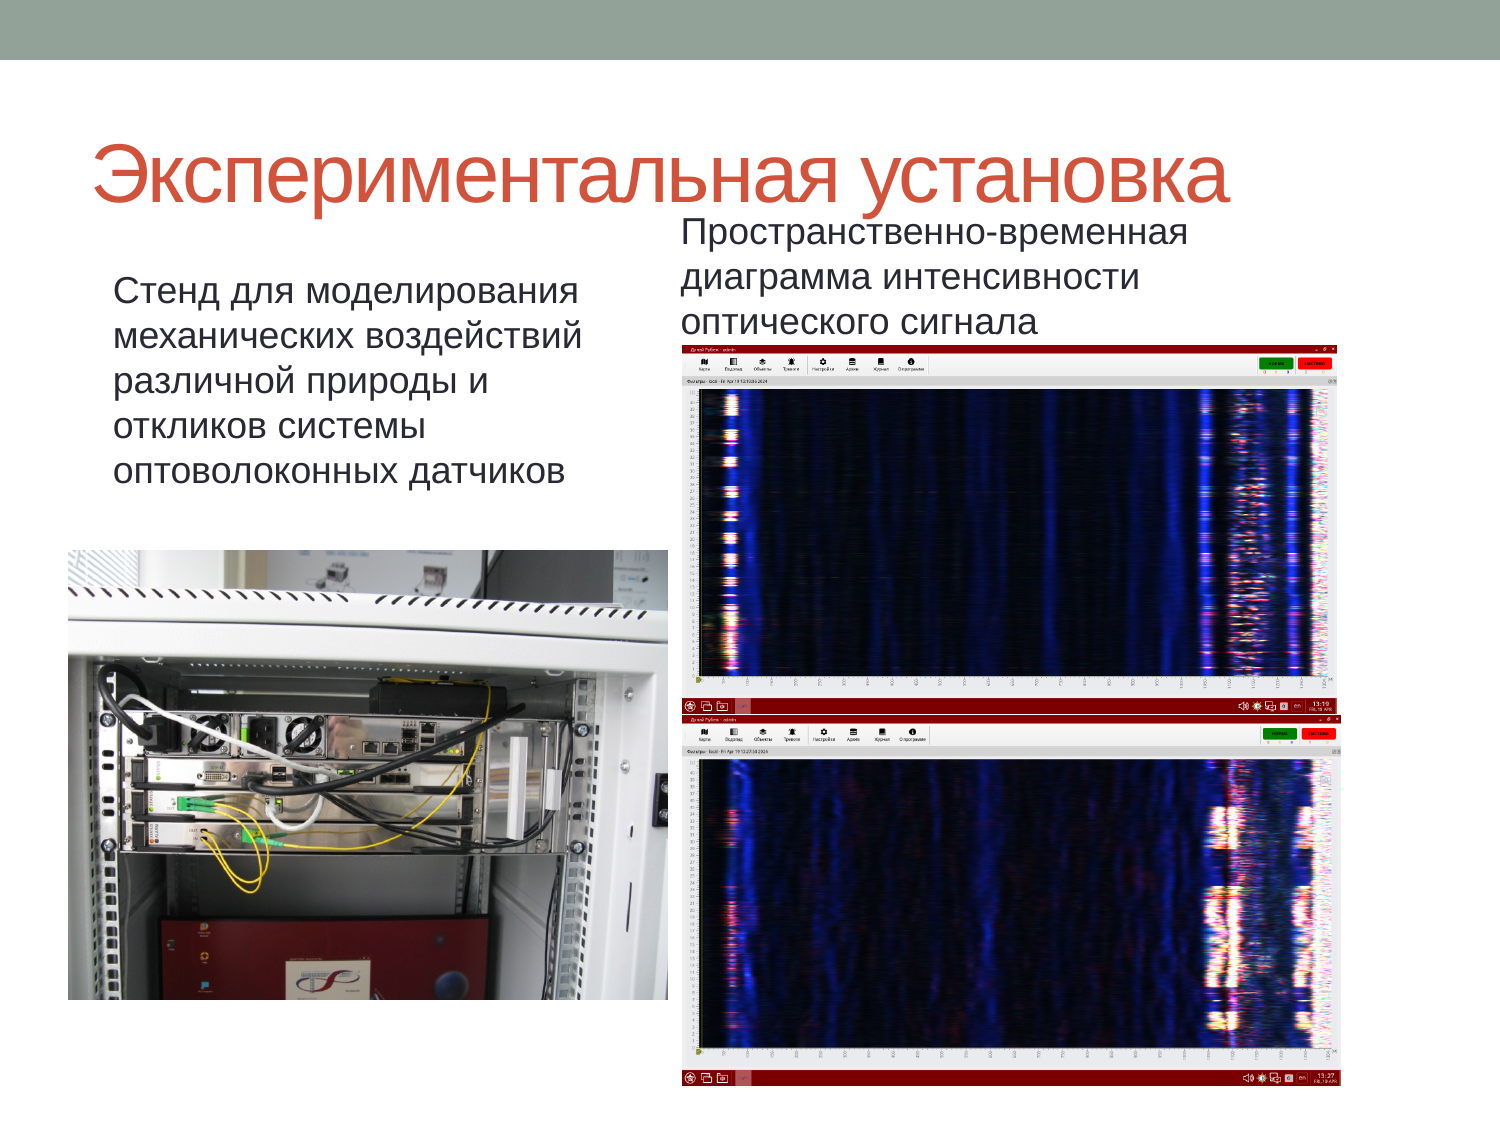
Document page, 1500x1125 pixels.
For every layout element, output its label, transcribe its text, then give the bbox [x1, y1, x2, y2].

picture [682, 344, 1338, 714]
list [68, 550, 668, 1000]
text_box Пространственно-временная диаграмма интенсивности оптического сигнала [665, 199, 1353, 350]
title Экспериментальная установка [75, 87, 1425, 250]
picture [682, 715, 1341, 1087]
text_box Стенд для моделирования механических воздействий различной природы и откликов системы оптоволоконных датчиков [98, 258, 607, 499]
